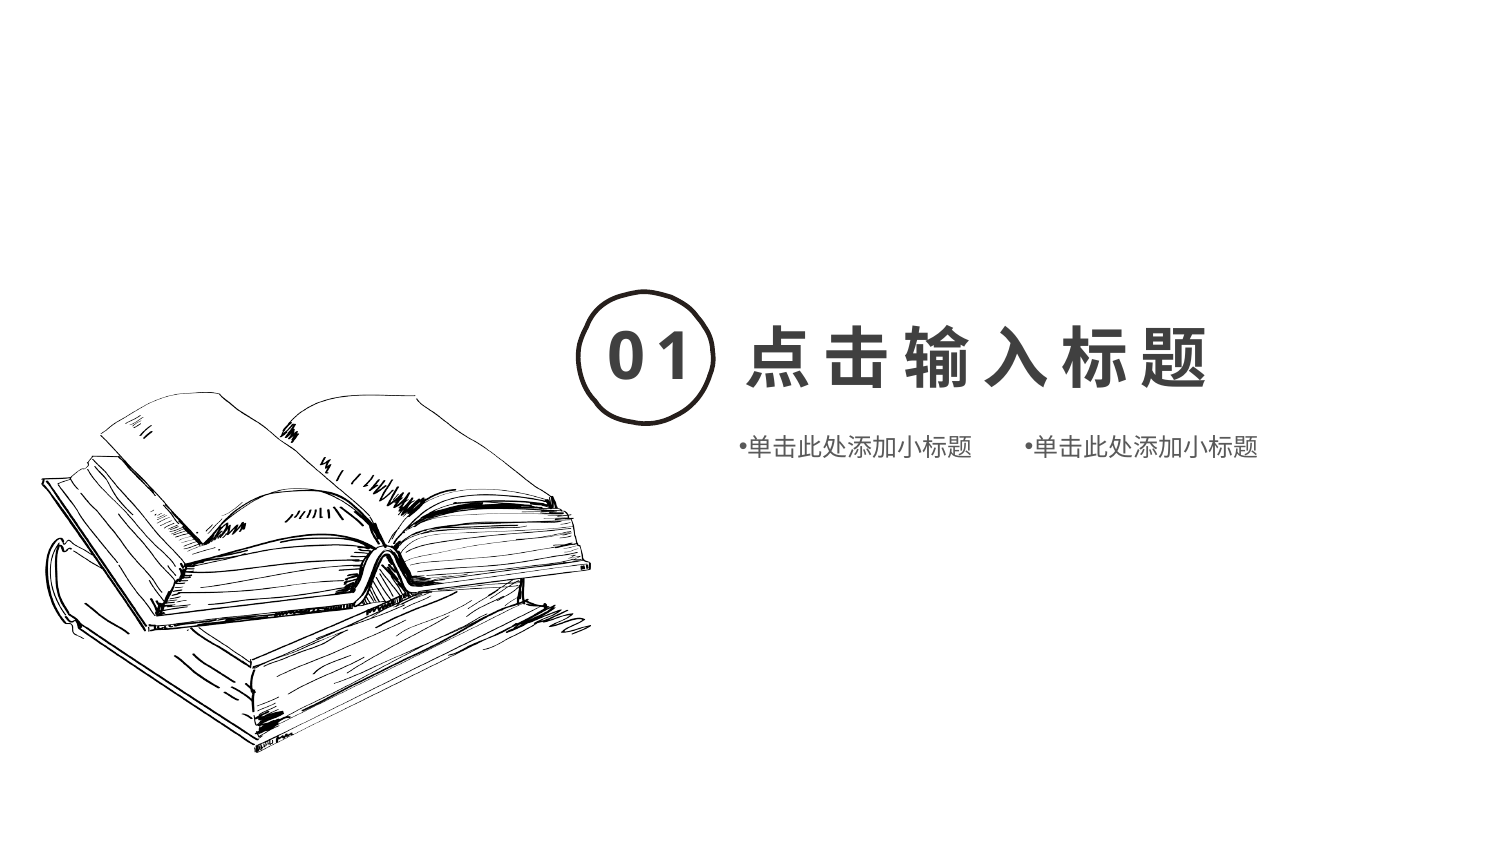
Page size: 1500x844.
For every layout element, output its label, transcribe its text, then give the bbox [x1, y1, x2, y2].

text_box [710, 331, 716, 381]
picture [41, 392, 591, 753]
text_box [596, 289, 692, 307]
text_box 单击此处添加小标题 [1013, 425, 1270, 467]
text_box 单击此处添加小标题 [727, 425, 984, 467]
text_box 01 [591, 307, 710, 399]
text_box [595, 399, 700, 426]
text_box 点击输入标题 [699, 309, 1256, 401]
text_box [576, 313, 591, 391]
